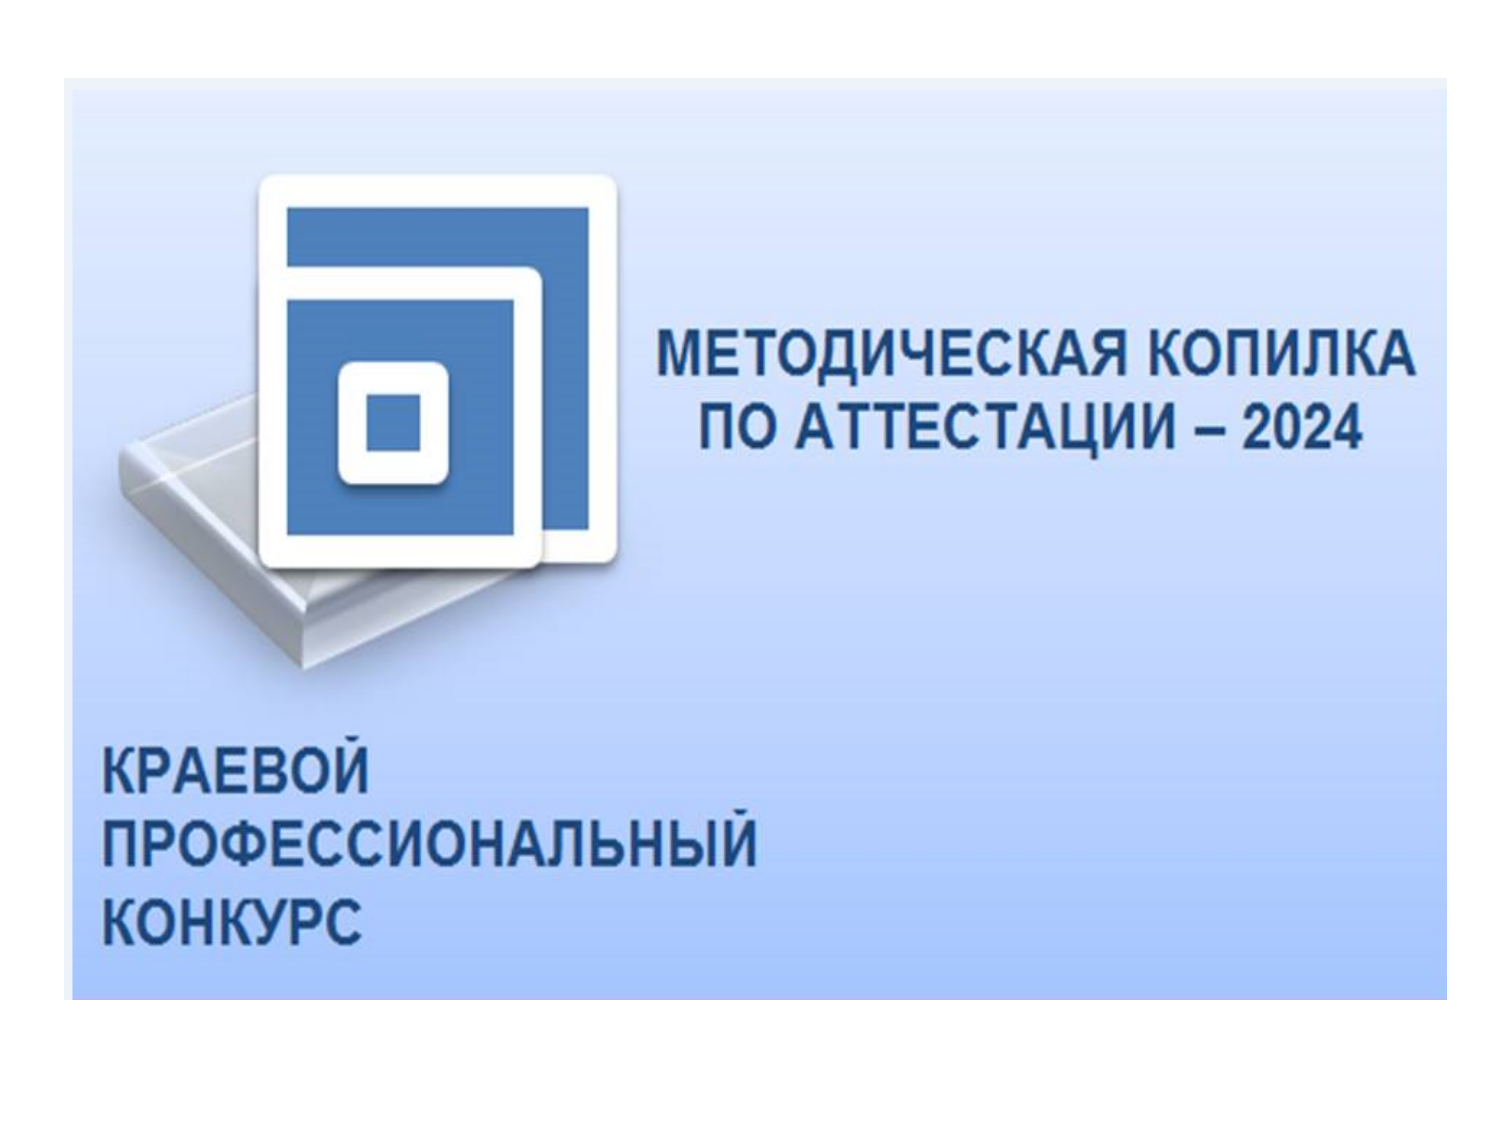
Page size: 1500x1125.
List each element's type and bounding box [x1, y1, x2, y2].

list [64, 77, 1448, 1000]
